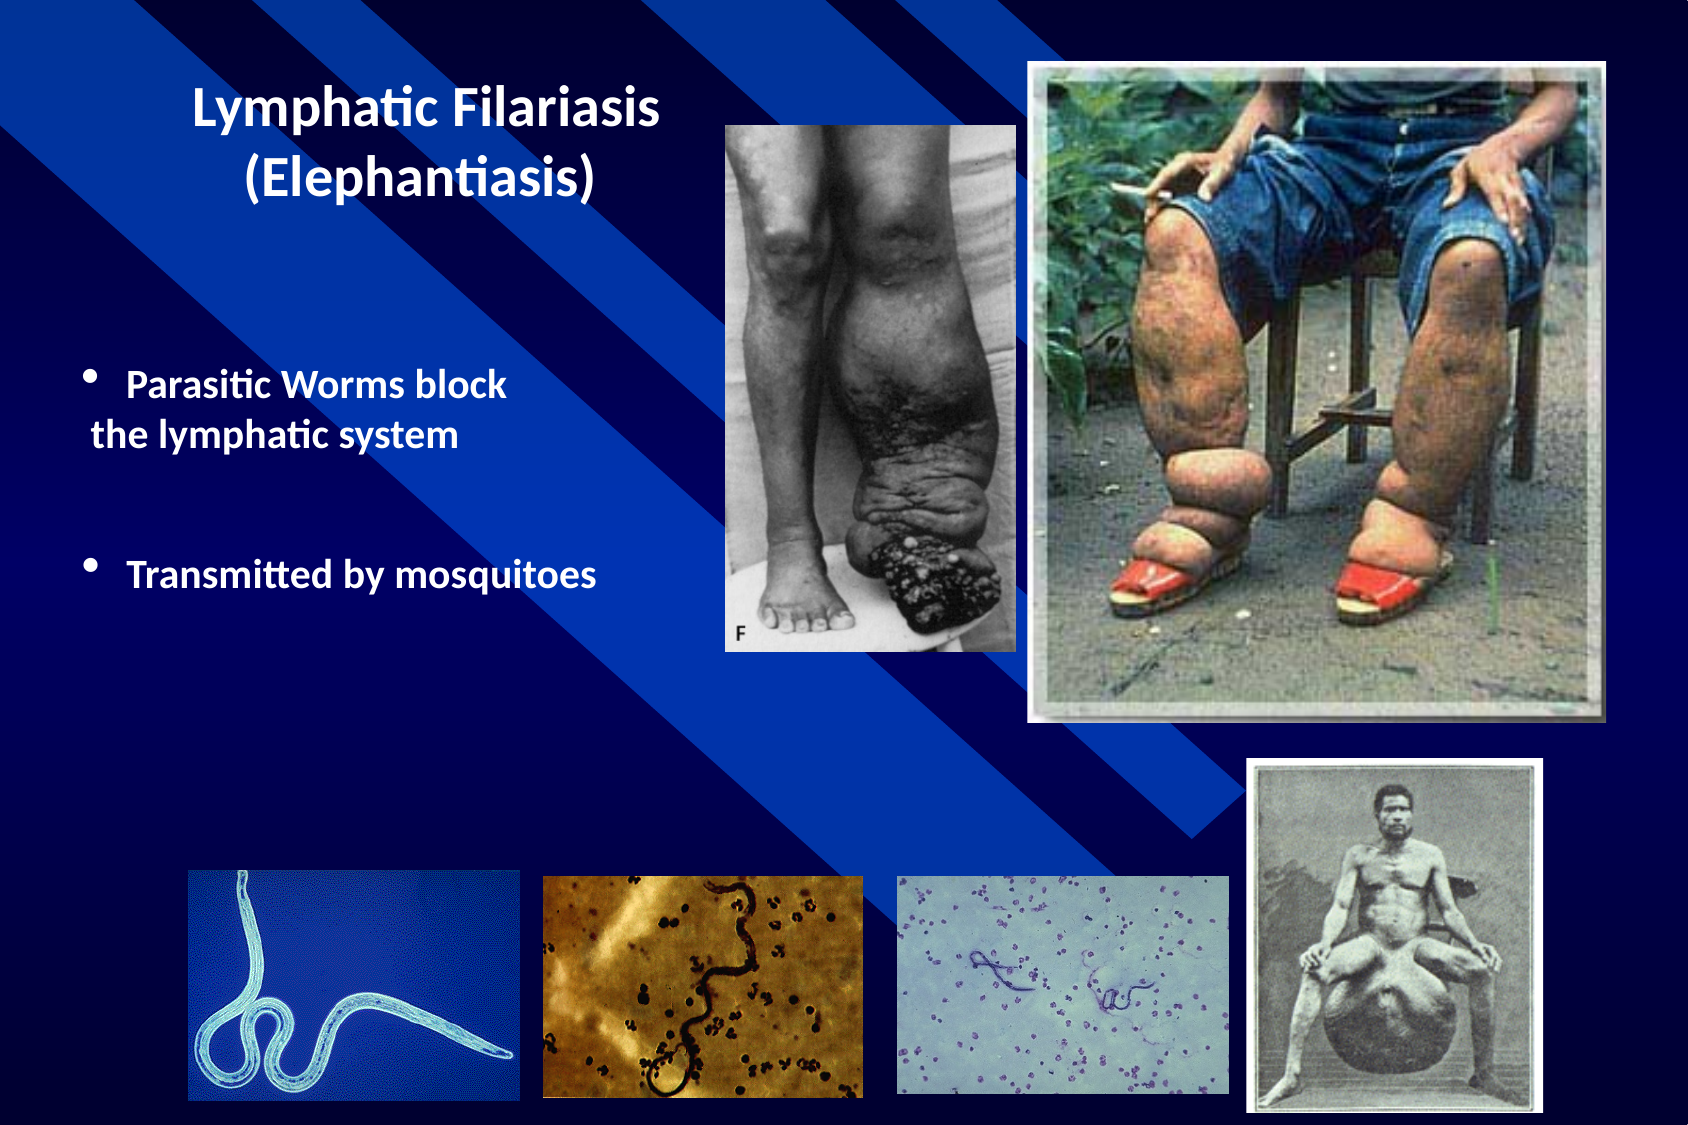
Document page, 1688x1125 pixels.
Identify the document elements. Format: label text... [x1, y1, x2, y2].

text_box Parasitic Worms block the lymphatic system [66, 349, 523, 465]
text_box [696, 365, 1075, 820]
picture [1027, 60, 1607, 723]
picture [188, 870, 520, 1101]
picture [897, 875, 1229, 1094]
picture [724, 124, 1016, 652]
picture [1246, 757, 1544, 1113]
picture [542, 875, 863, 1098]
text_box Lymphatic Filariasis (Elephantiasis) [177, 61, 676, 216]
text_box Transmitted by mosquitoes [66, 539, 612, 604]
